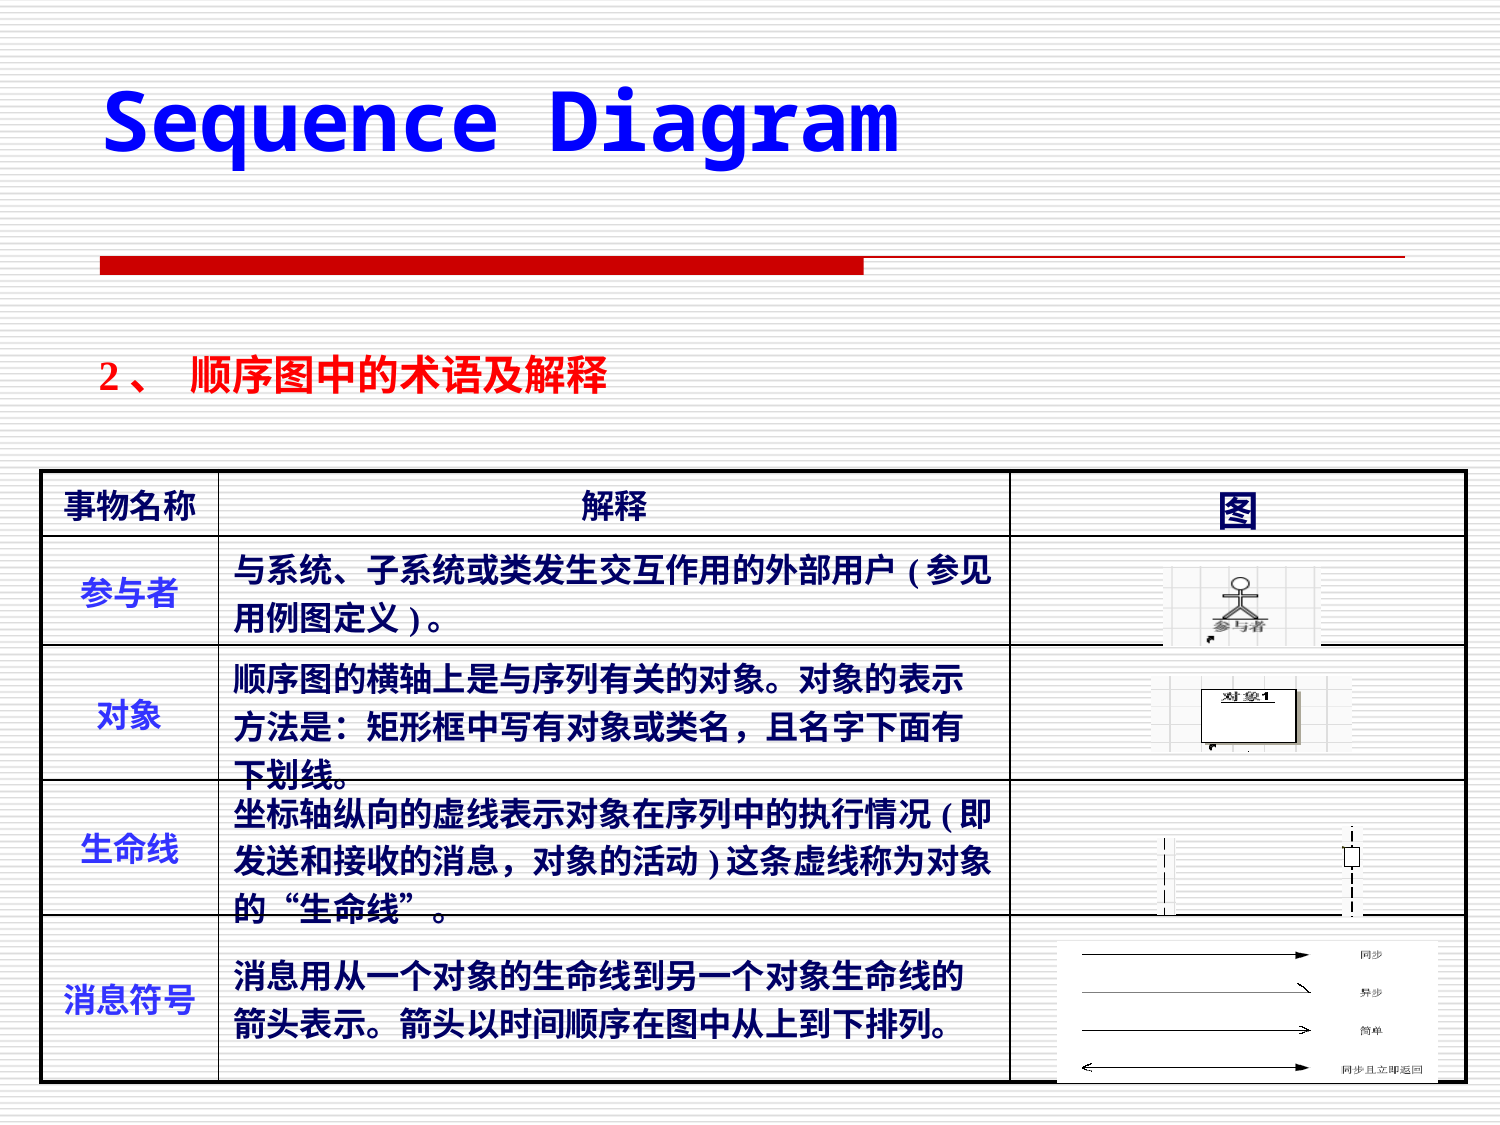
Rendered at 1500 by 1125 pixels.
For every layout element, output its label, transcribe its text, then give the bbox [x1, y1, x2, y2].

table_cell 参与者 [43, 537, 218, 644]
table_header 图 [1011, 473, 1464, 535]
text_box Sequence Diagram [85, 60, 1371, 176]
table_cell 顺序图的横轴上是与序列有关的对象。对象的表示方法是：矩形框中写有对象或类名，且名字下面有下划线。 [219, 646, 1009, 779]
table_cell [1011, 781, 1464, 914]
table_cell 坐标轴纵向的虚线表示对象在序列中的执行情况(即发送和接收的消息，对象的活动)这条虚线称为对象的“生命线”。 [219, 781, 1009, 914]
table_cell [1011, 646, 1464, 779]
table_cell 生命线 [43, 781, 218, 914]
table_cell [1011, 916, 1464, 1080]
picture [0, 0, 1500, 1125]
text_box 2、 顺序图中的术语及解释 [83, 341, 911, 406]
table_cell 消息符号 [43, 916, 218, 1080]
table_cell 与系统、子系统或类发生交互作用的外部用户(参见用例图定义)。 [219, 537, 1009, 644]
table_header 事物名称 [43, 473, 218, 535]
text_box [1157, 826, 1363, 918]
table_header 解释 [219, 473, 1009, 535]
table_cell 消息用从一个对象的生命线到另一个对象生命线的箭头表示。箭头以时间顺序在图中从上到下排列。 [219, 916, 1009, 1080]
table_cell 对象 [43, 646, 218, 779]
table_cell [1011, 537, 1464, 644]
